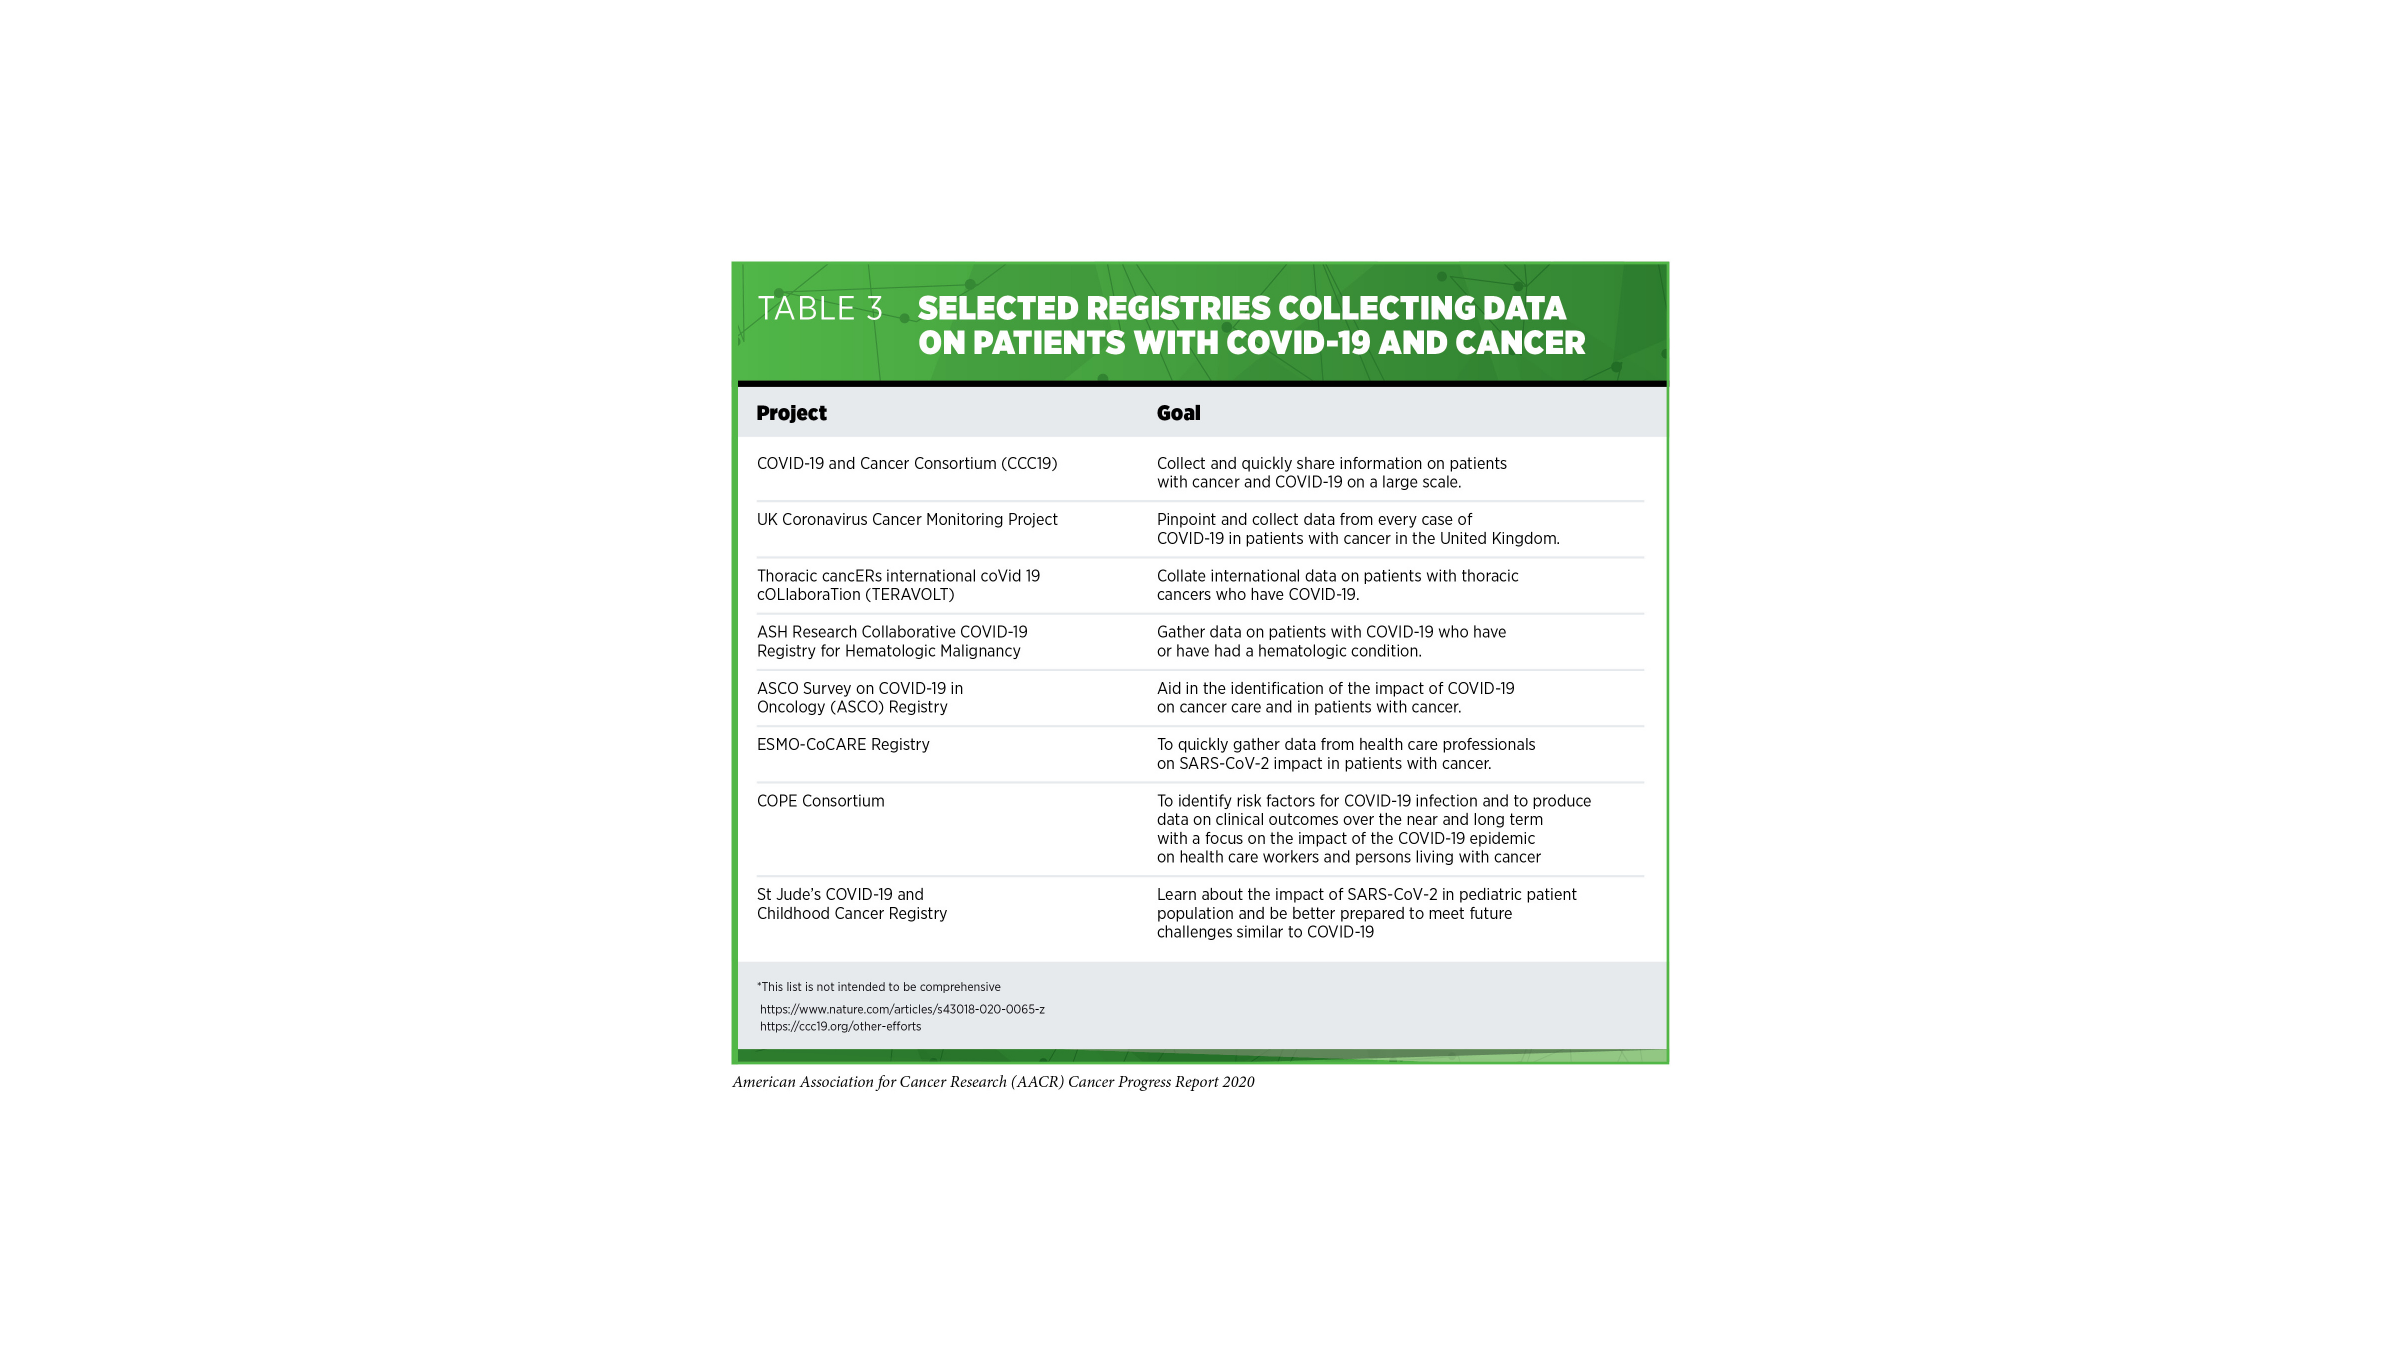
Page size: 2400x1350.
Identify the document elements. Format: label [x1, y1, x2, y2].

picture [718, 250, 1682, 1099]
